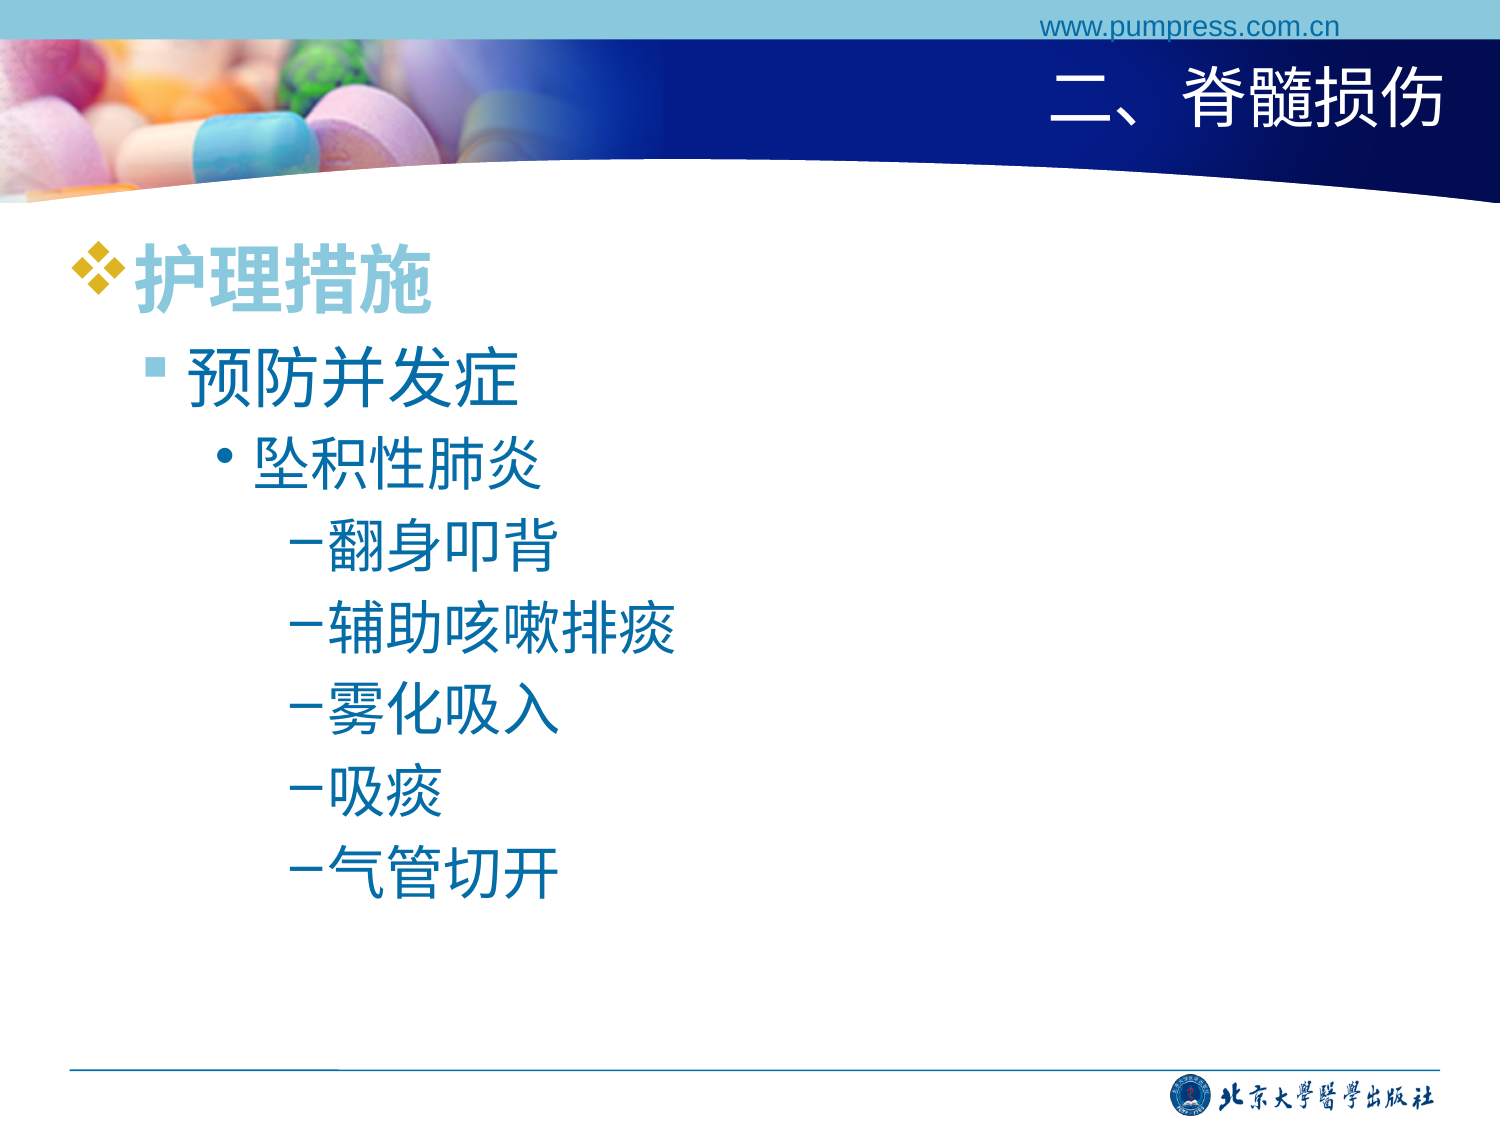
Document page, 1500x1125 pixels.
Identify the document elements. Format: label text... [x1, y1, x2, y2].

list 护理措施 预防并发症 坠积性肺炎 翻身叩背 辅助咳嗽排痰 雾化吸入 吸痰 气管切开 [49, 224, 1463, 1026]
picture [0, 40, 1500, 203]
title 二、脊髓损伤 [137, 49, 1463, 143]
slide_number www.pumpress.com.cn [1025, 0, 1463, 38]
picture [1170, 1074, 1436, 1118]
